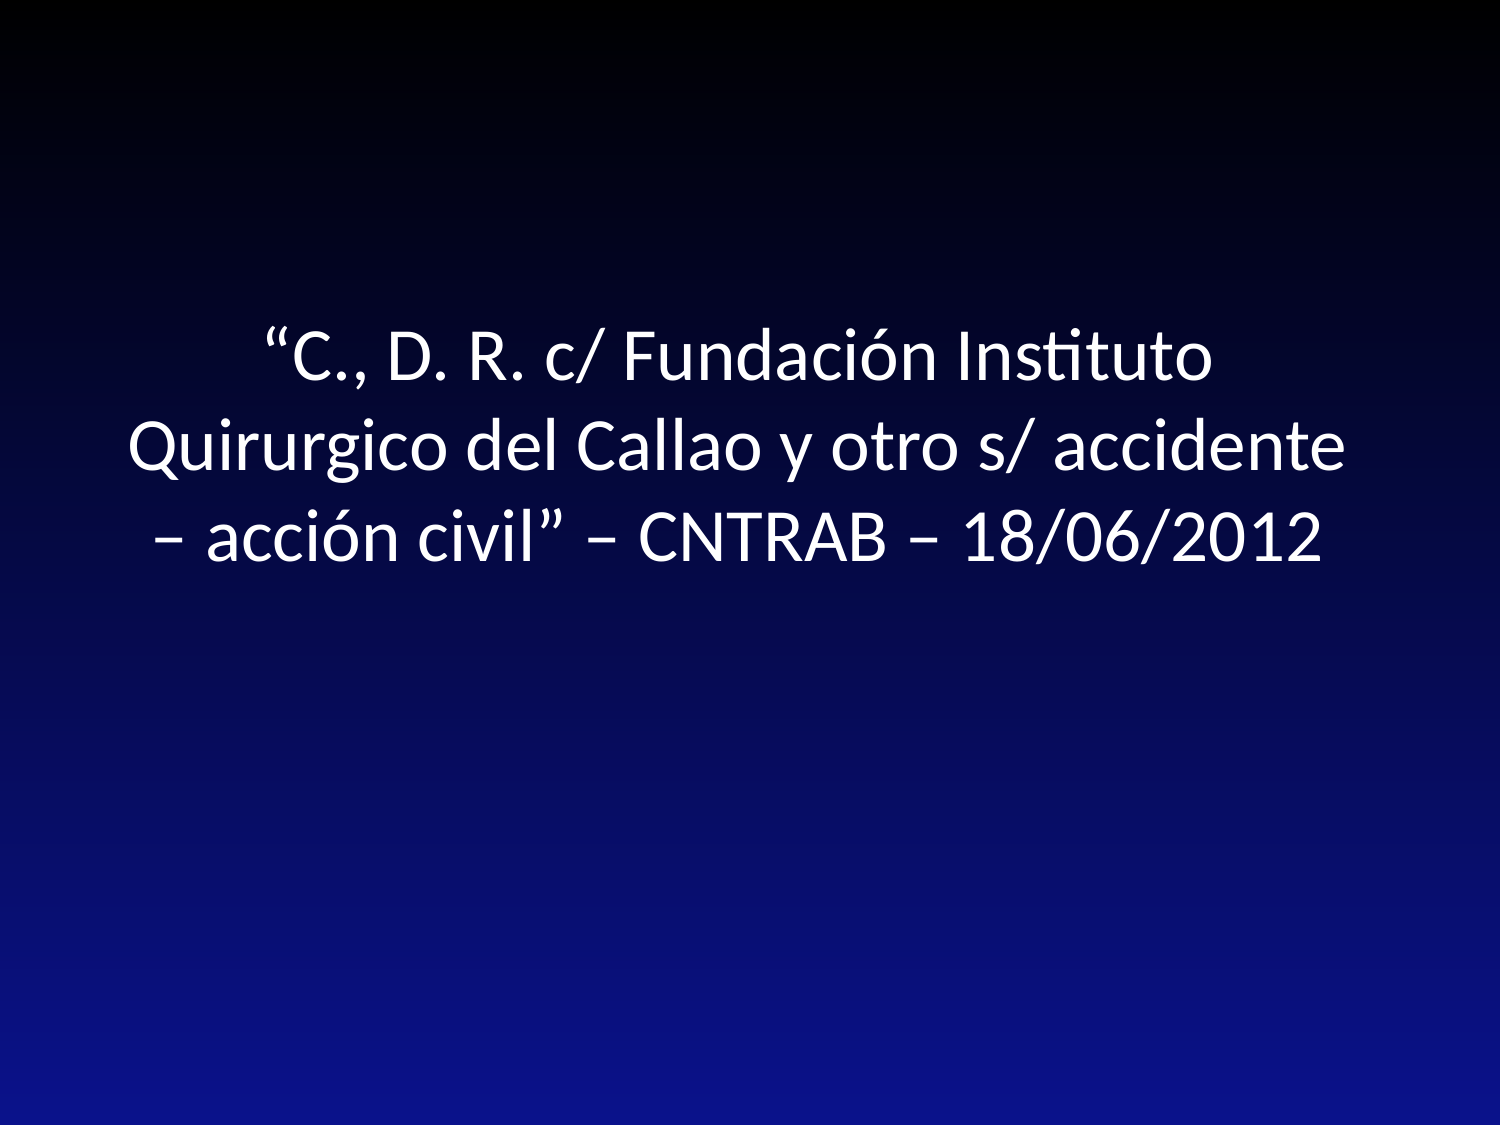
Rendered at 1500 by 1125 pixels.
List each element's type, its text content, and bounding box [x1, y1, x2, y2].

title “C., D. R. c/ Fundación Instituto Quirurgico del Callao y otro s/ accidente – acción civil” – CNTRAB – 18/06/2012 [100, 255, 1376, 717]
